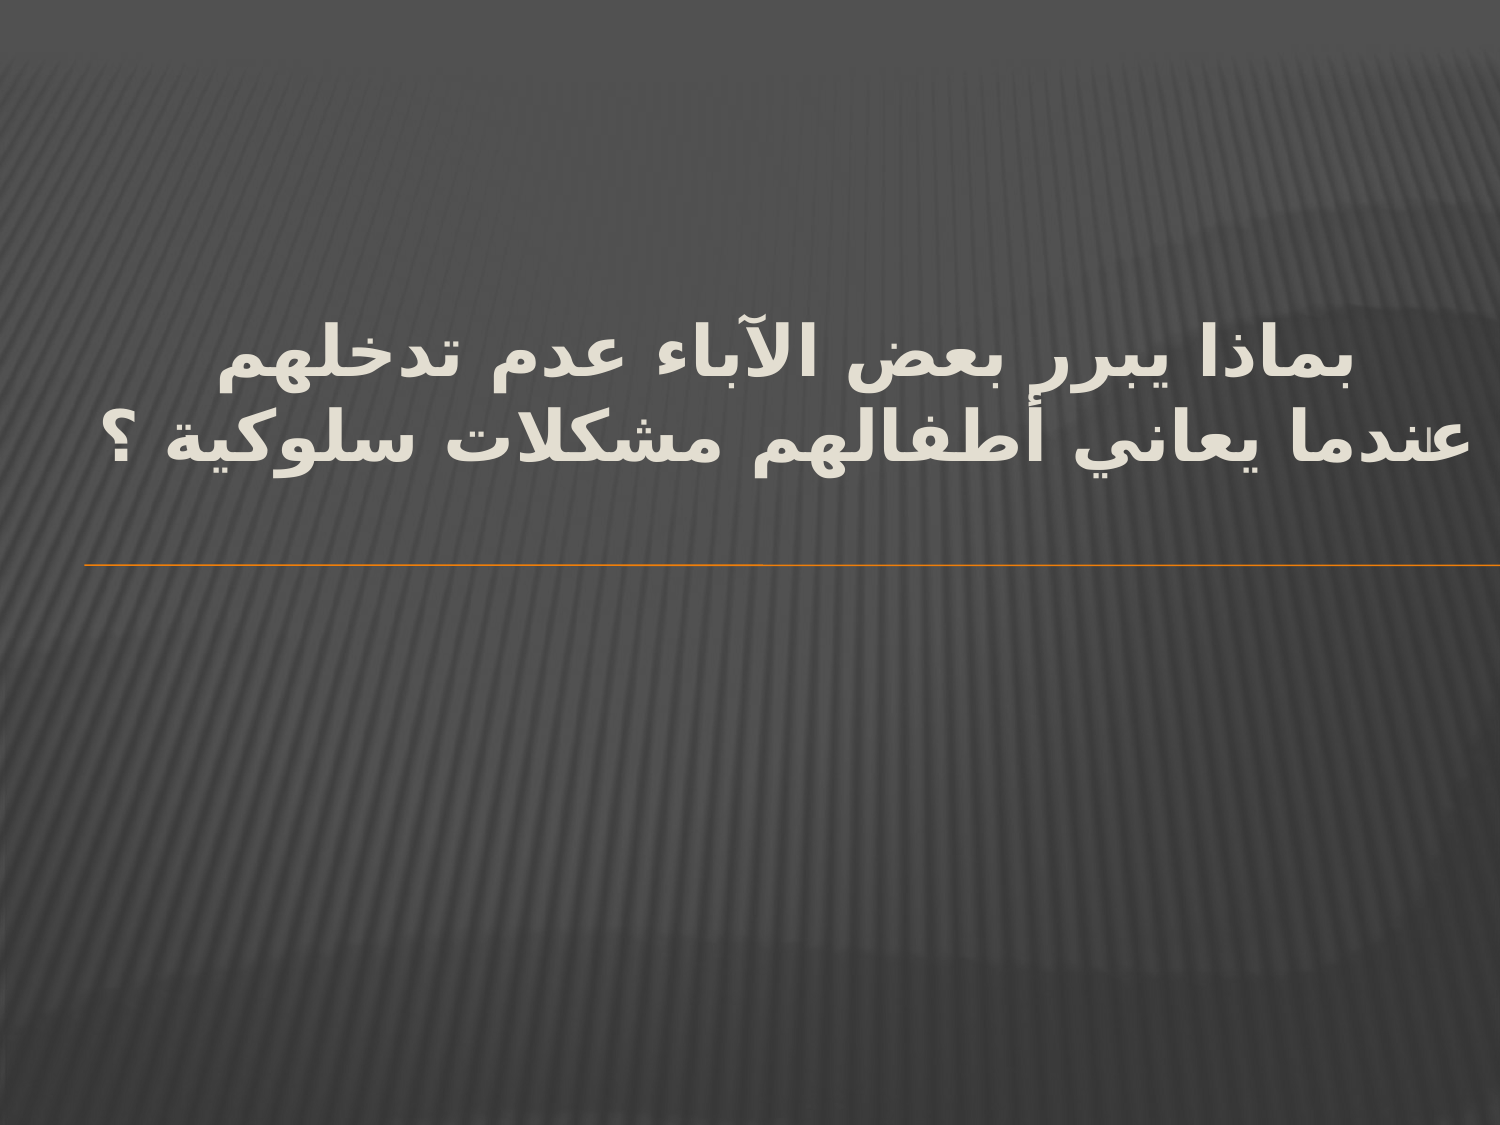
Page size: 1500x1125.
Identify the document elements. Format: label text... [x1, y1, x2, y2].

title بماذا يبرر بعض الآباء عدم تدخلهم عندما يعاني أطفالهم مشكلات سلوكية ؟ [75, 297, 1500, 493]
list ا [62, 275, 1450, 475]
